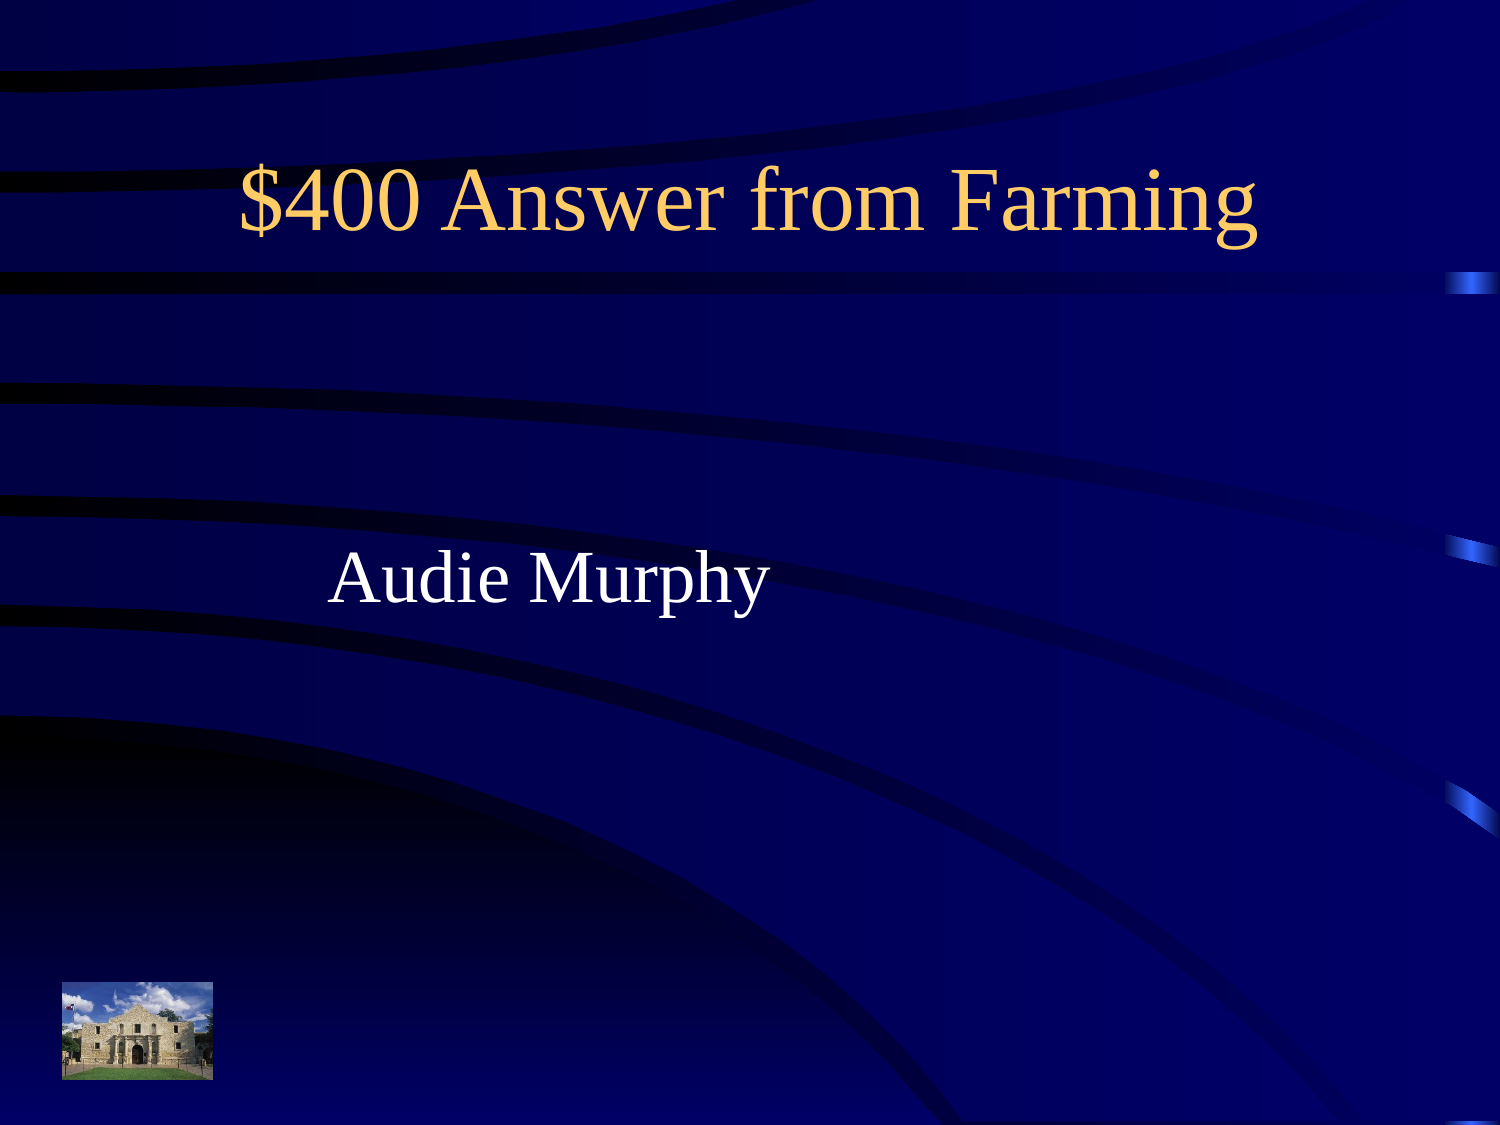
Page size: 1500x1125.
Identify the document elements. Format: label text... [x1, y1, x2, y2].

title $400 Answer from Farming [112, 99, 1388, 288]
picture [62, 982, 213, 1081]
text_box Audie Murphy [312, 519, 786, 625]
